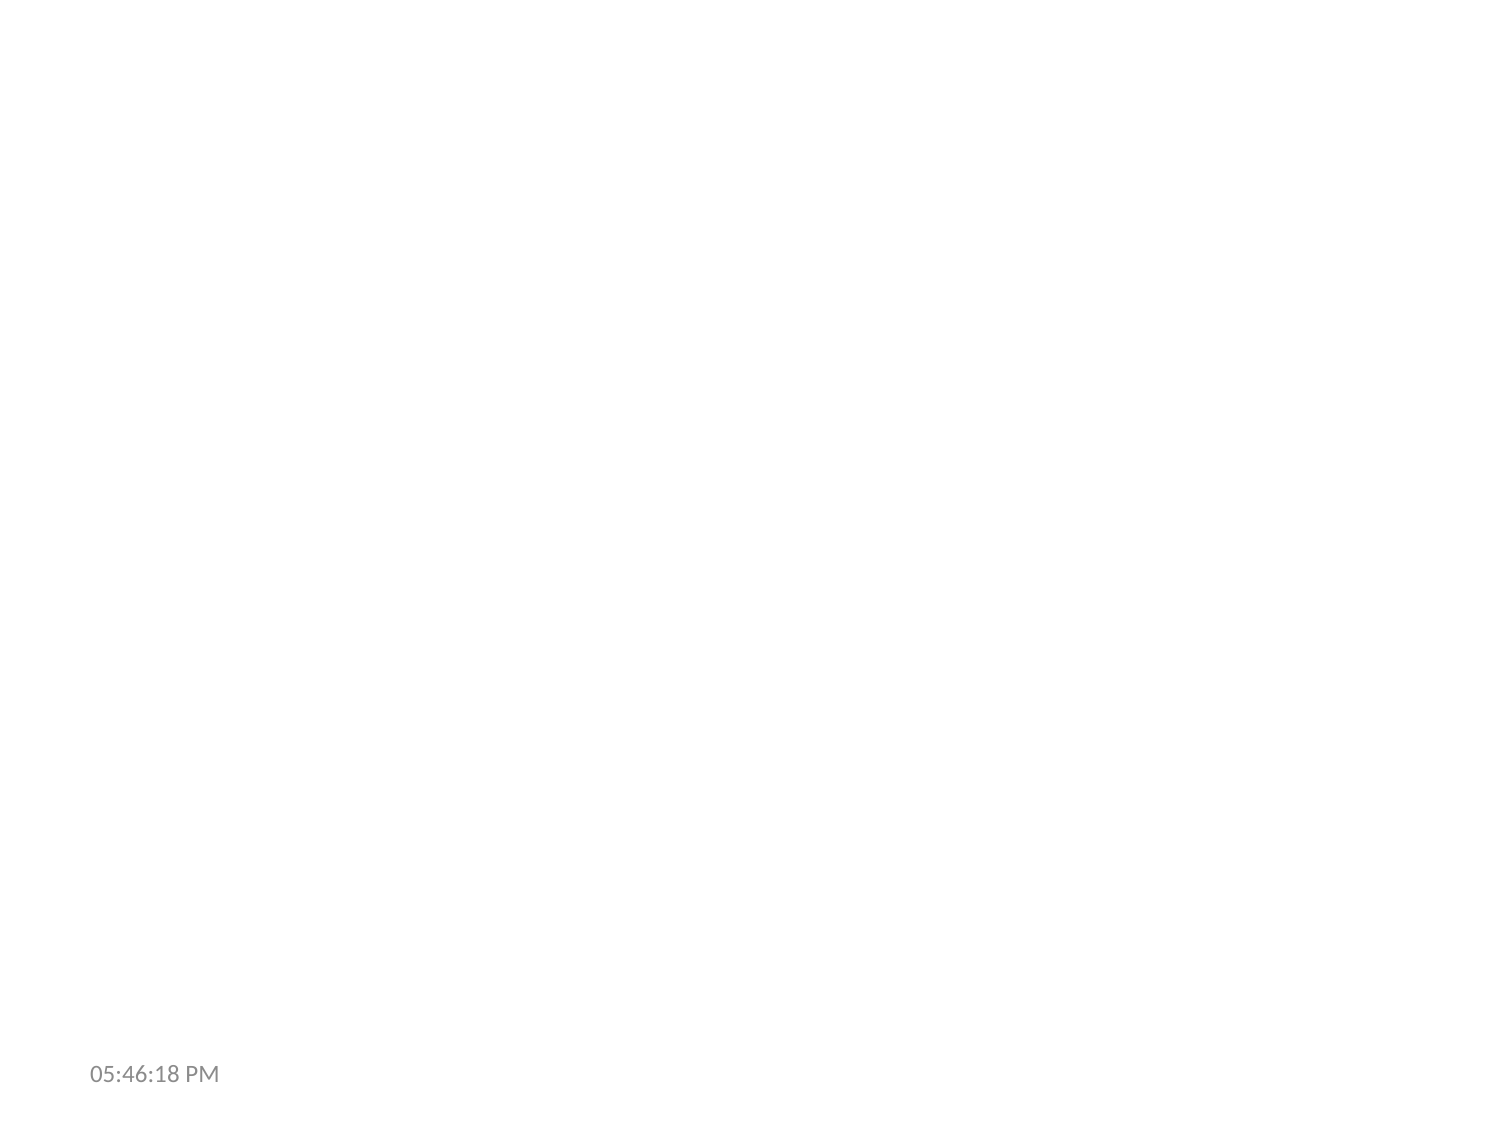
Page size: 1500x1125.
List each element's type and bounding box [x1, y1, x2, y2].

slide_number [75, 1042, 425, 1103]
